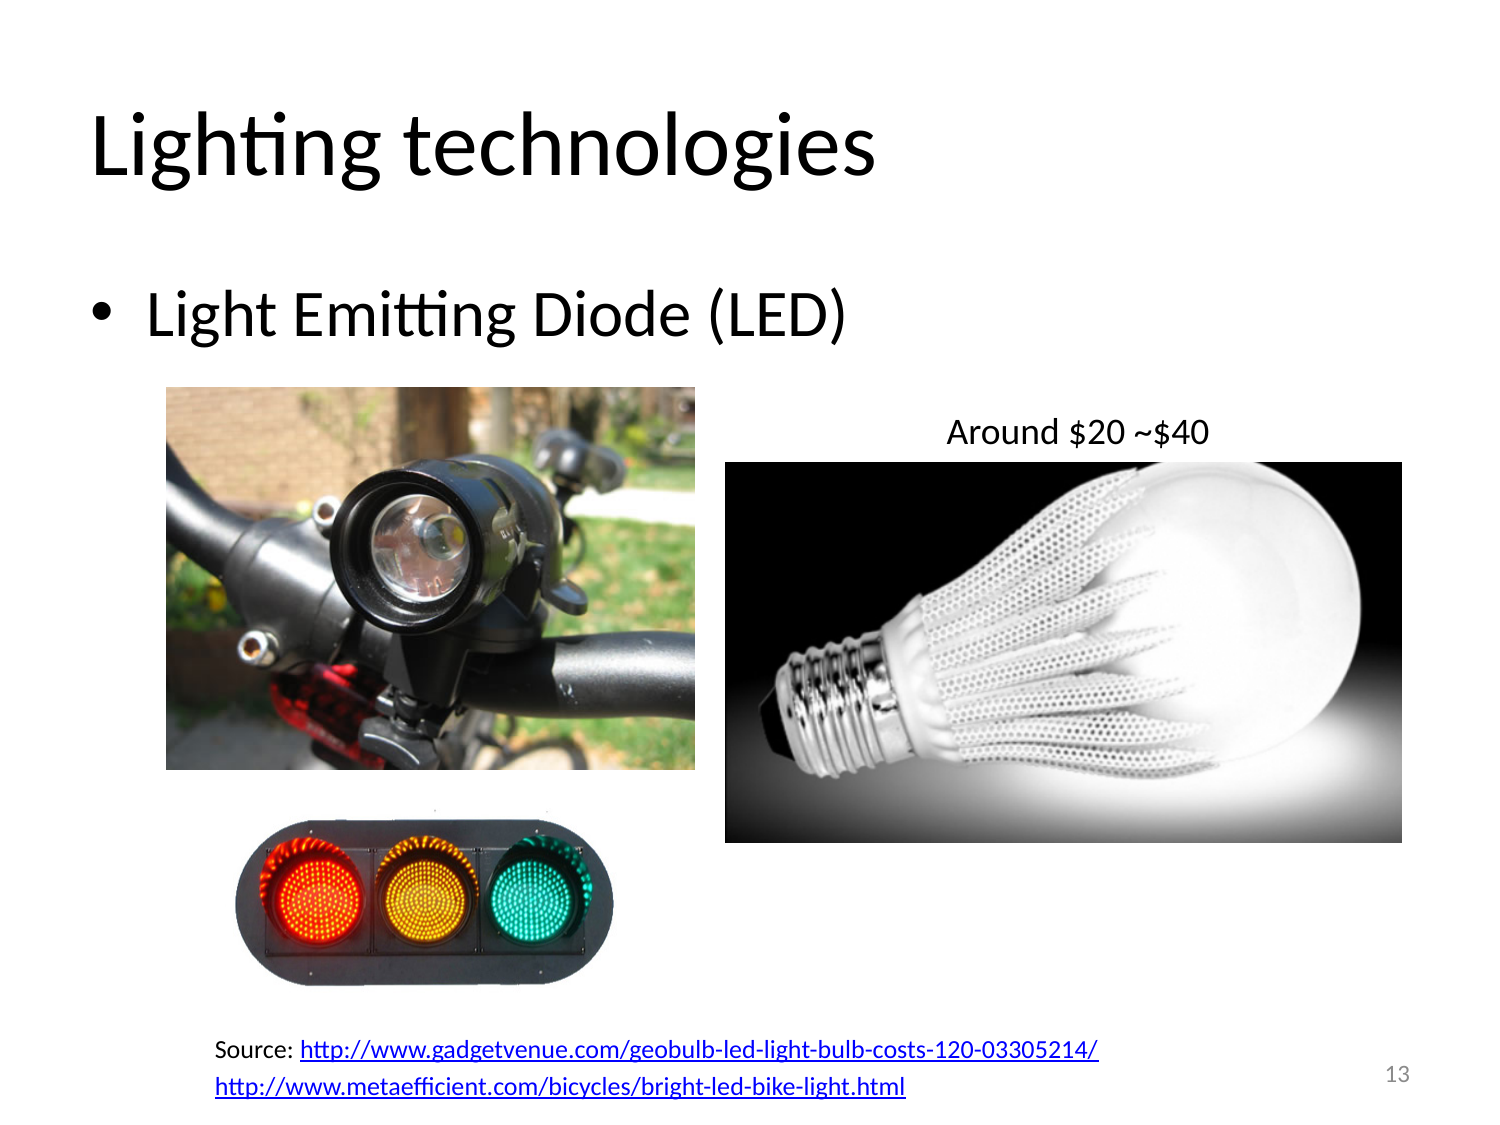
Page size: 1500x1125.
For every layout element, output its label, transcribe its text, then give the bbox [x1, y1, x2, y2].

text_box Around $20 ~$40 [931, 399, 1225, 460]
title Lighting technologies [75, 45, 1425, 233]
picture [166, 387, 695, 1063]
slide_number 13 [1375, 1042, 1425, 1103]
picture [724, 462, 1402, 844]
list Light Emitting Diode (LED) [75, 262, 1425, 1005]
text_box Source: http://www.gadgetvenue.com/geobulb-led-light-bulb-costs-120-03305214/ http://www.metaefficient.com/bicycles/bright-led-bike-light.html [200, 1025, 1375, 1109]
